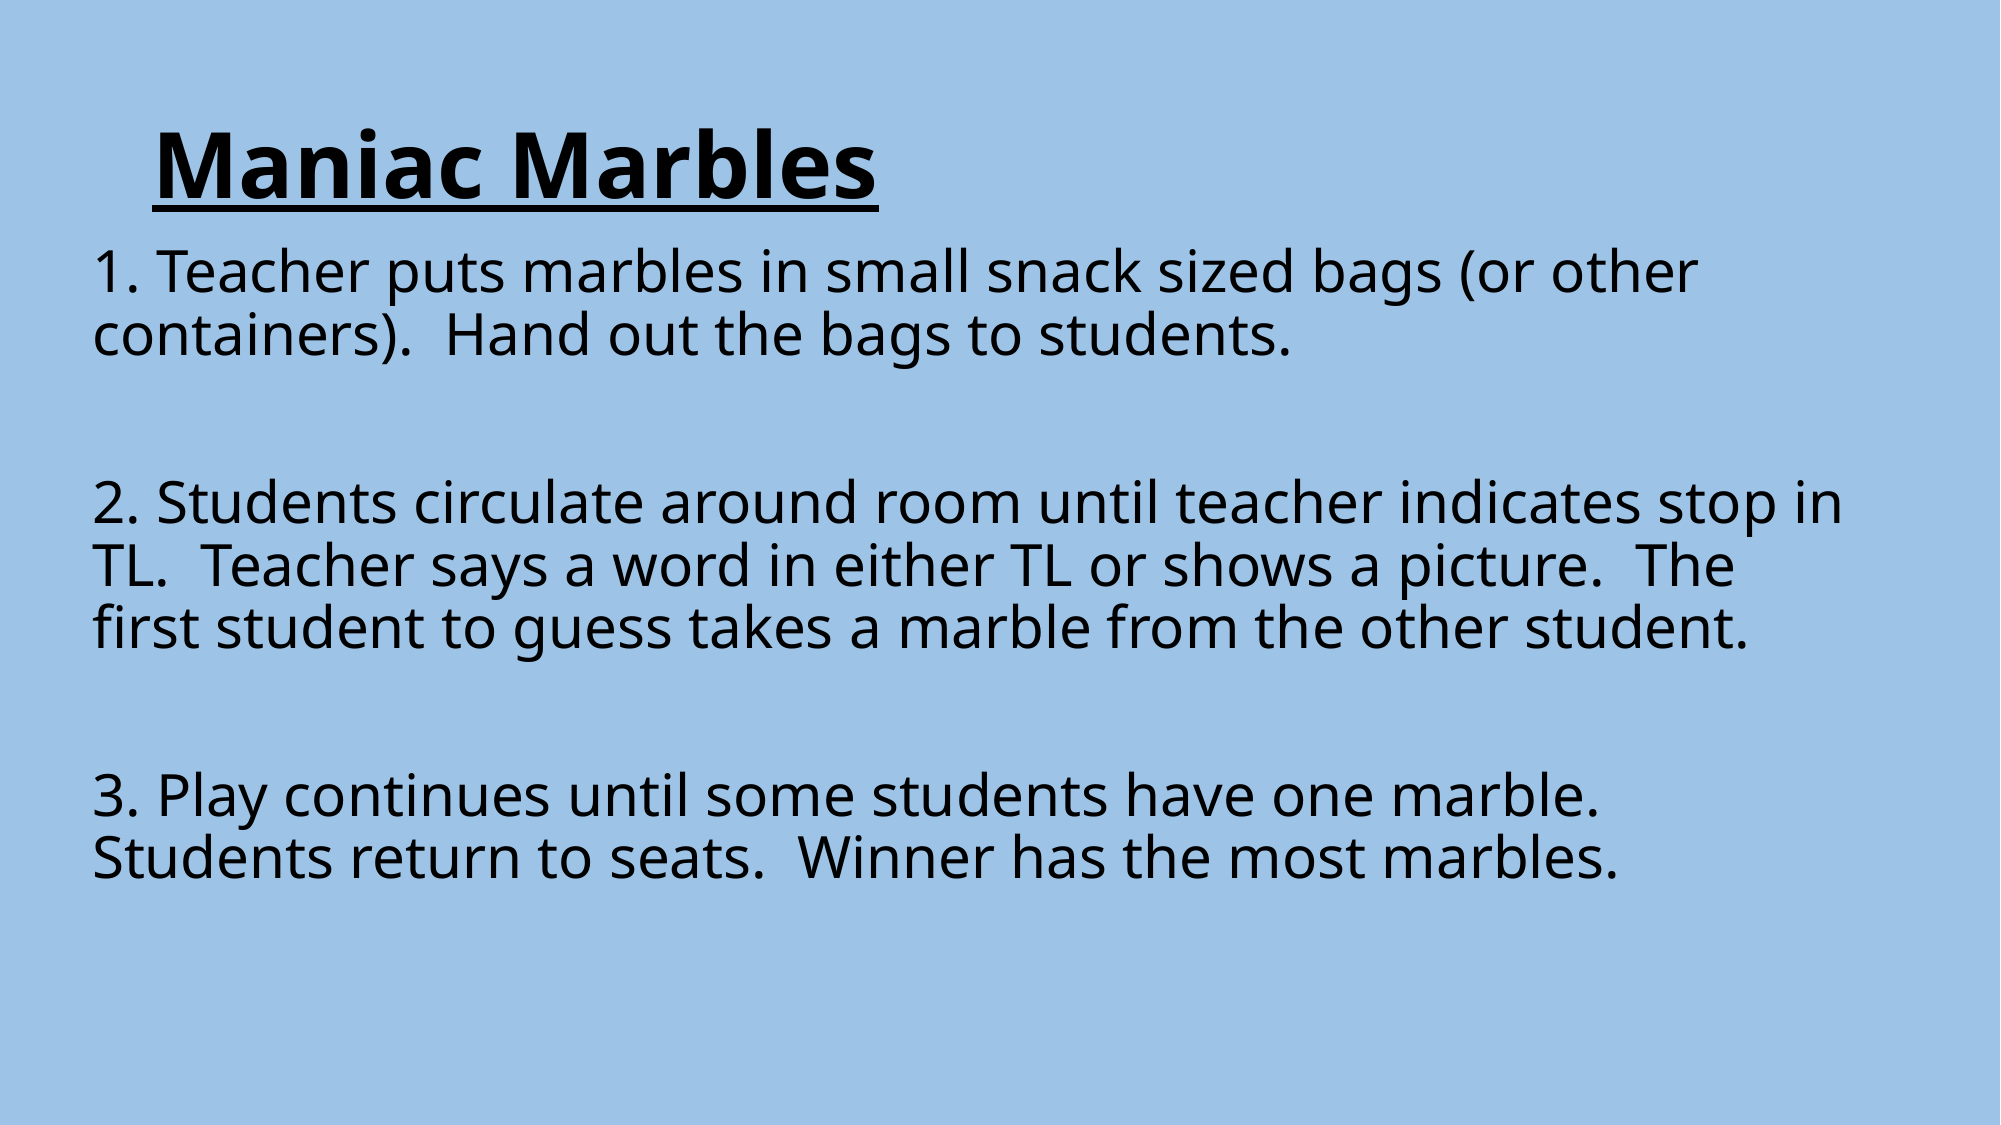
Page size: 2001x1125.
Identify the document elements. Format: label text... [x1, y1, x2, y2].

list 1. Teacher puts marbles in small snack sized bags (or other containers). Hand out the bags to students. 2. Students circulate around room until teacher indicates stop in TL. Teacher says a word in either TL or shows a picture. The first student to guess takes a marble from the other student. 3. Play continues until some students have one marble. Students return to seats. Winner has the most marbles. [77, 235, 1863, 1053]
title Maniac Marbles [137, 59, 1863, 235]
